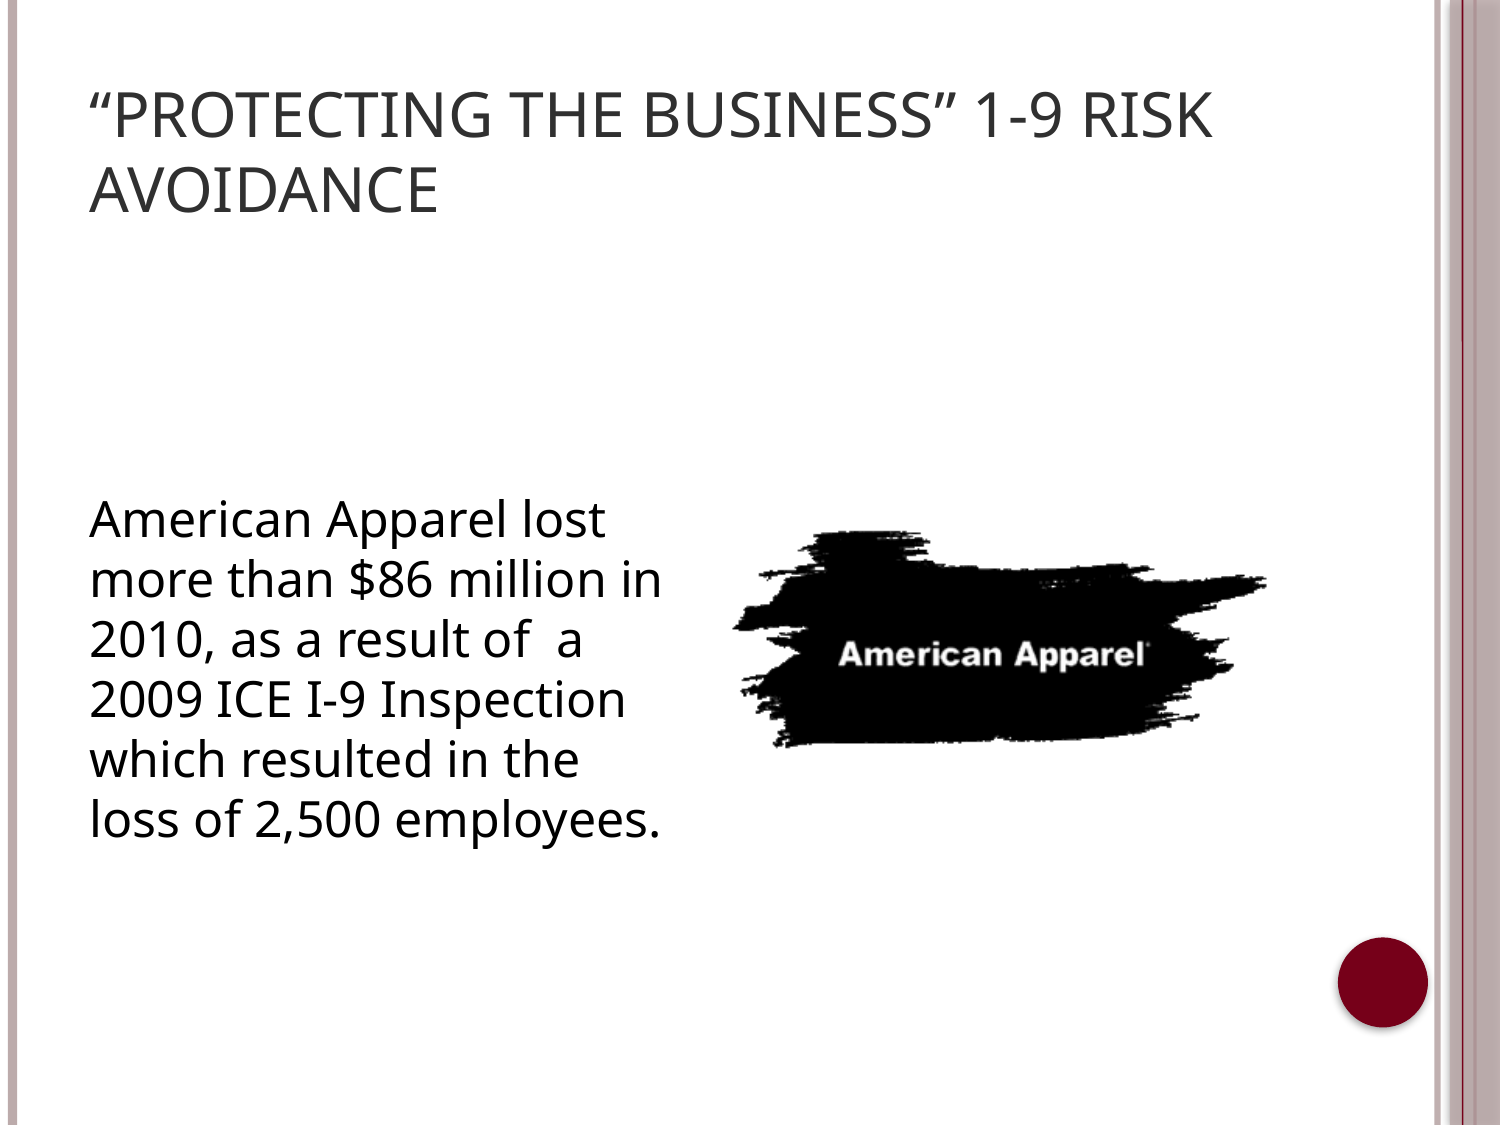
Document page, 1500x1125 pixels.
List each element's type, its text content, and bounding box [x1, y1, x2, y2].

title “Protecting The Business” 1-9 Risk Avoidance [75, 45, 1300, 233]
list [699, 461, 1301, 814]
list American Apparel lost more than $86 million in 2010, as a result of a 2009 ICE I-9 Inspection which resulted in the loss of 2,500 employees. [75, 262, 688, 1013]
